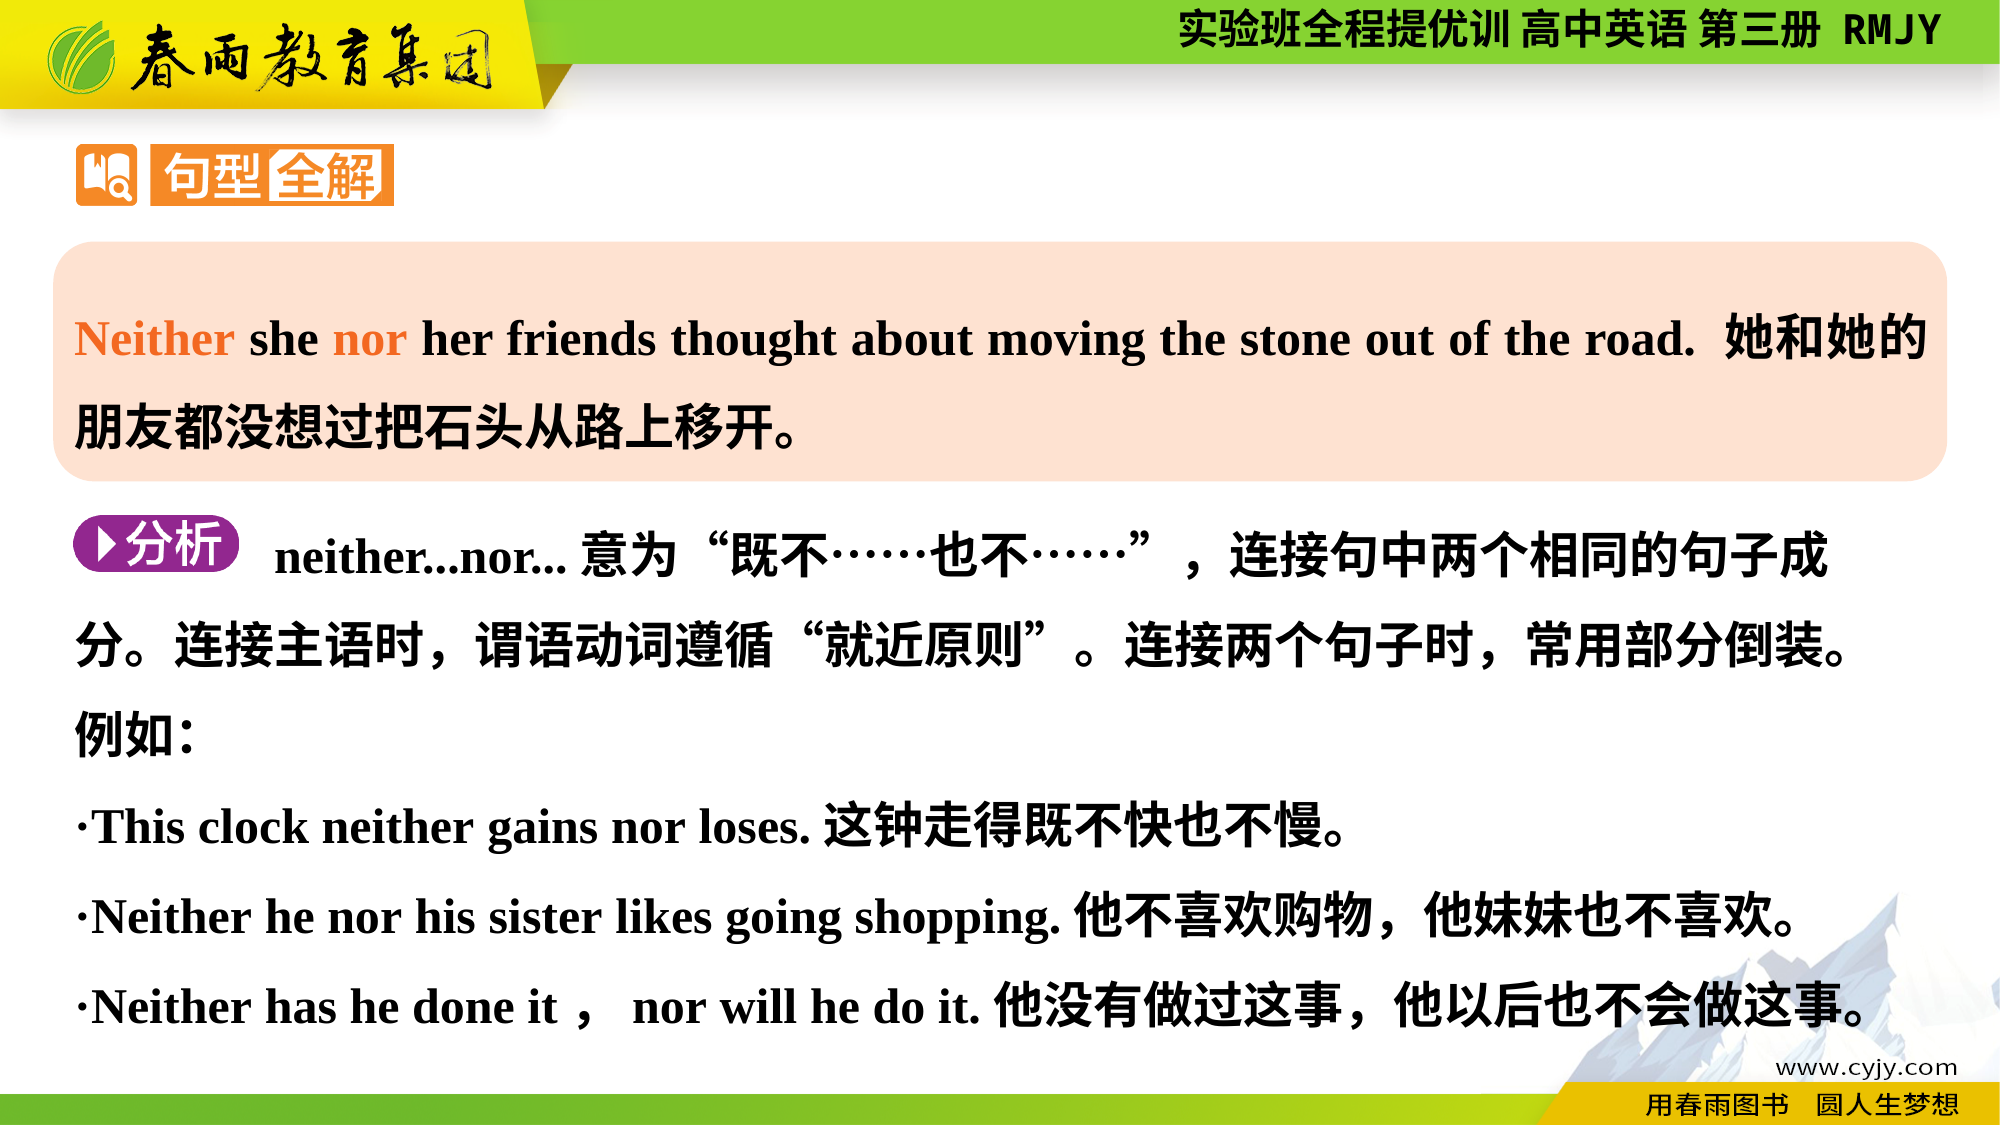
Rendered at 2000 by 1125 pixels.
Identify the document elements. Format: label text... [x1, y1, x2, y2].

list Neither she nor her friends thought about moving the stone out of the road. 她和她的朋友都没想过把石头从路上移开。 [59, 267, 1944, 454]
picture [0, 0, 2000, 1125]
text_box [54, 243, 1944, 480]
text_box neither...nor...意为“既不……也不……”，连接句中两个相同的句子成分。连接主语时，谓语动词遵循“就近原则”。连接两个句子时，常用部分倒装。 例如： ·This clock neither gains nor loses.这钟走得既不快也不慢。 ·Neither he nor his sister likes going shopping.他不喜欢购物，他妹妹也不喜欢。 ·Neither has he done it，nor will he do it.他没有做过这事，他以后也不会做这事。 [59, 486, 1944, 1042]
